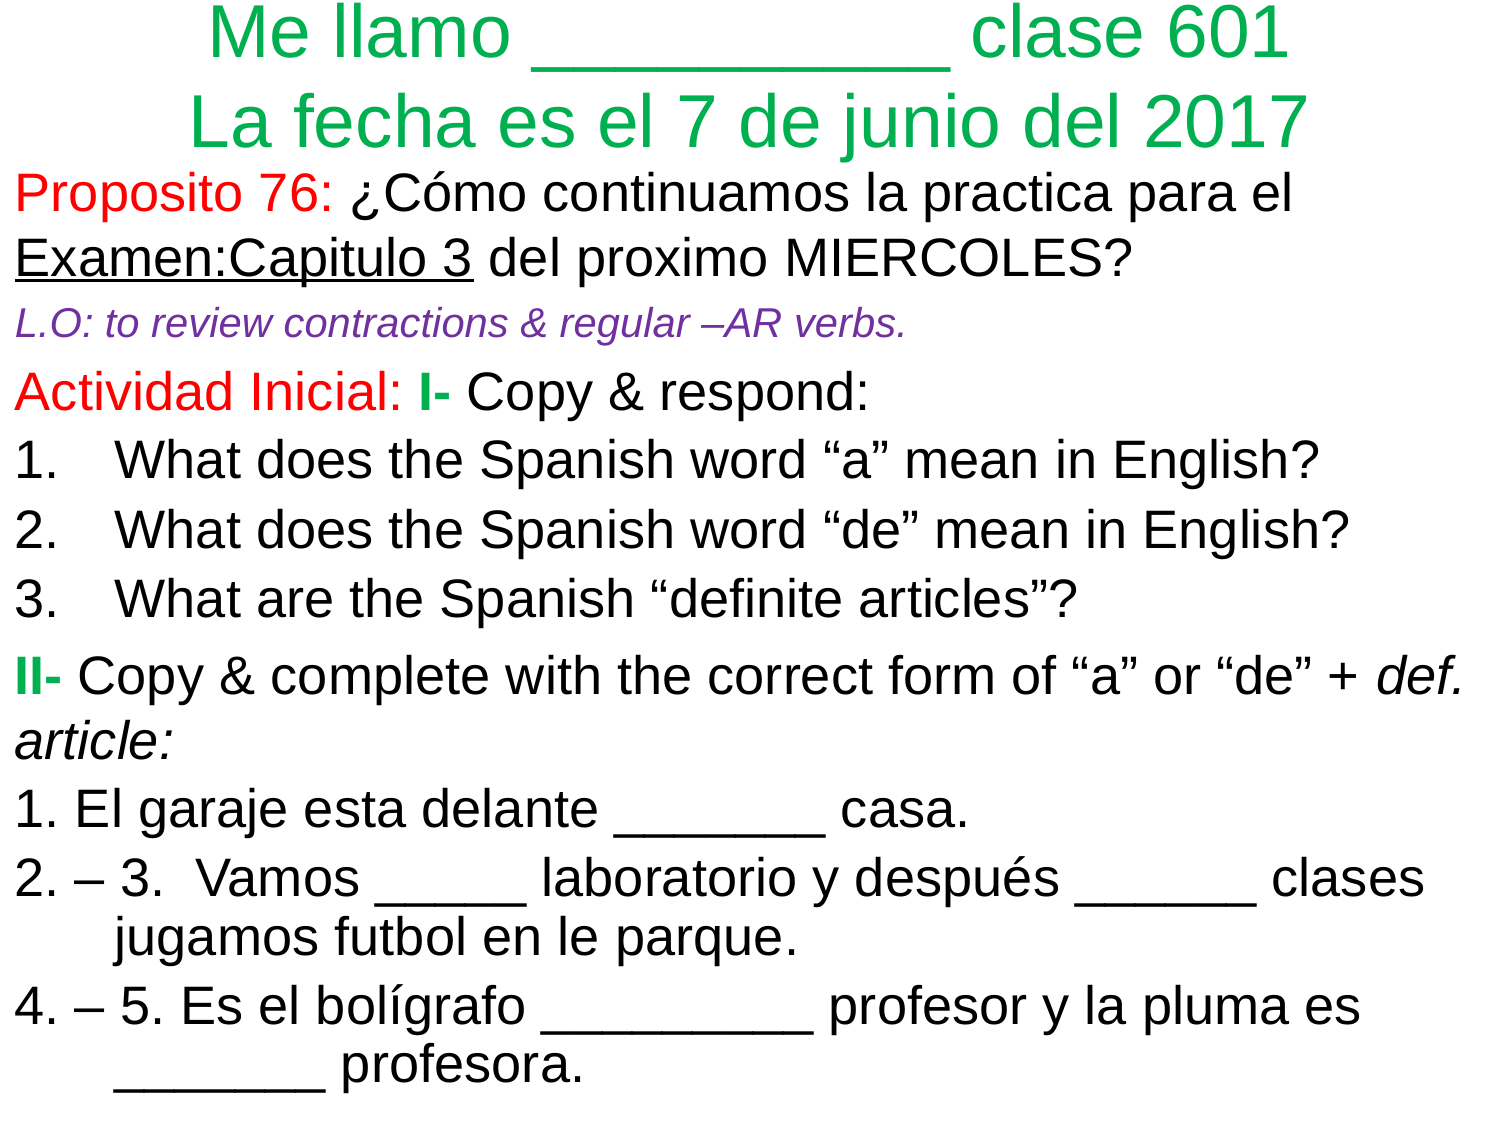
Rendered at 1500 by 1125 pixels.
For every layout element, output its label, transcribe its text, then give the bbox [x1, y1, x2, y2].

text_box Me llamo __________ clase 601 La fecha es el 7 de junio del 2017 [74, 0, 1425, 149]
text_box Proposito 76: ¿Cómo continuamos la practica para el Examen:Capitulo 3 del proximo MIERCOLES? L.O: to review contractions & regular –AR verbs. Actividad Inicial: I- Copy & respond: What does the Spanish word “a” mean in English? What does the Spanish word “de” mean in English? What are the Spanish “definite articles”? II- Copy & complete with the correct form of “a” or “de” + def. article: 1. El garaje esta delante _______ casa. 2. – 3. Vamos _____ laboratorio y después ______ clases jugamos futbol en le parque. 4. – 5. Es el bolígrafo _________ profesor y la pluma es _______ profesora. [0, 149, 1500, 893]
